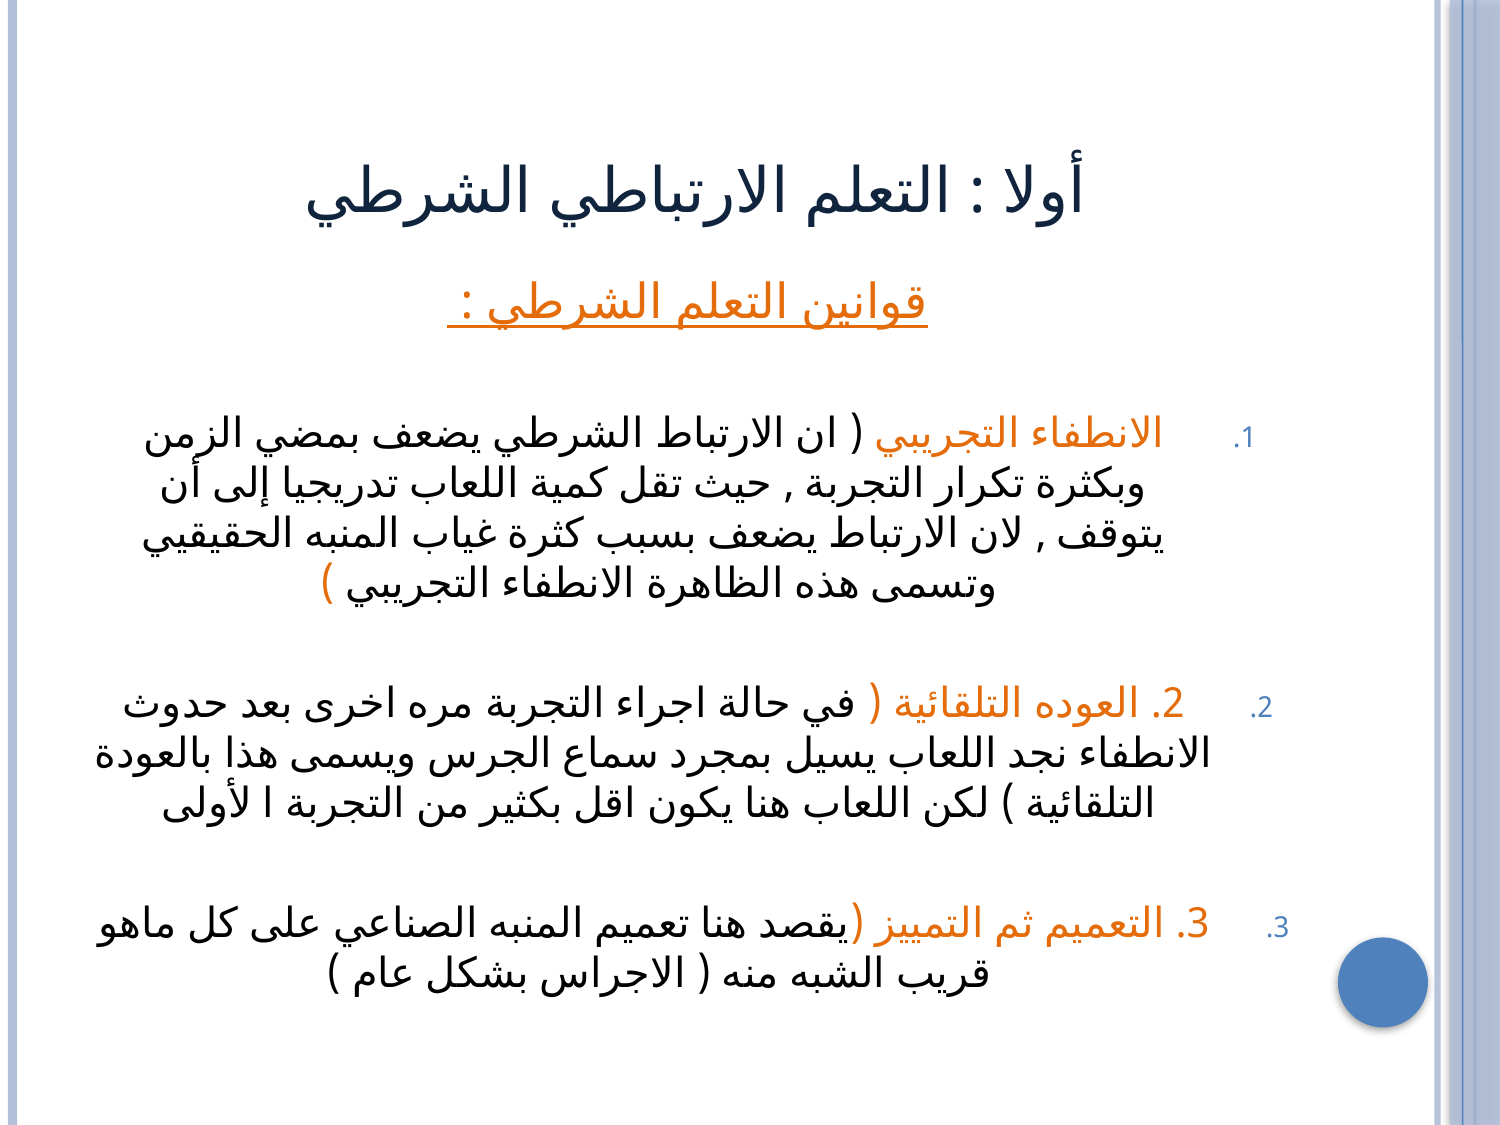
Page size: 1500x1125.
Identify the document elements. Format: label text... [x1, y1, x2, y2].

title أولا : التعلم الارتباطي الشرطي [75, 45, 1300, 233]
list قوانين التعلم الشرطي : الانطفاء التجريبي ( ان الارتباط الشرطي يضعف بمضي الزمن وبكثرة تكرار التجربة , حيث تقل كمية اللعاب تدريجيا إلى أن يتوقف , لان الارتباط يضعف بسبب كثرة غياب المنبه الحقيقيي وتسمى هذه الظاهرة الانطفاء التجريبي ) 2. العوده التلقائية ( في حالة اجراء التجربة مره اخرى بعد حدوث الانطفاء نجد اللعاب يسيل بمجرد سماع الجرس ويسمى هذا بالعودة التلقائية ) لكن اللعاب هنا يكون اقل بكثير من التجربة ا لأولى 3. التعميم ثم التمييز (يقصد هنا تعميم المنبه الصناعي على كل ماهو قريب الشبه منه ( الاجراس بشكل عام ) [75, 262, 1300, 1062]
